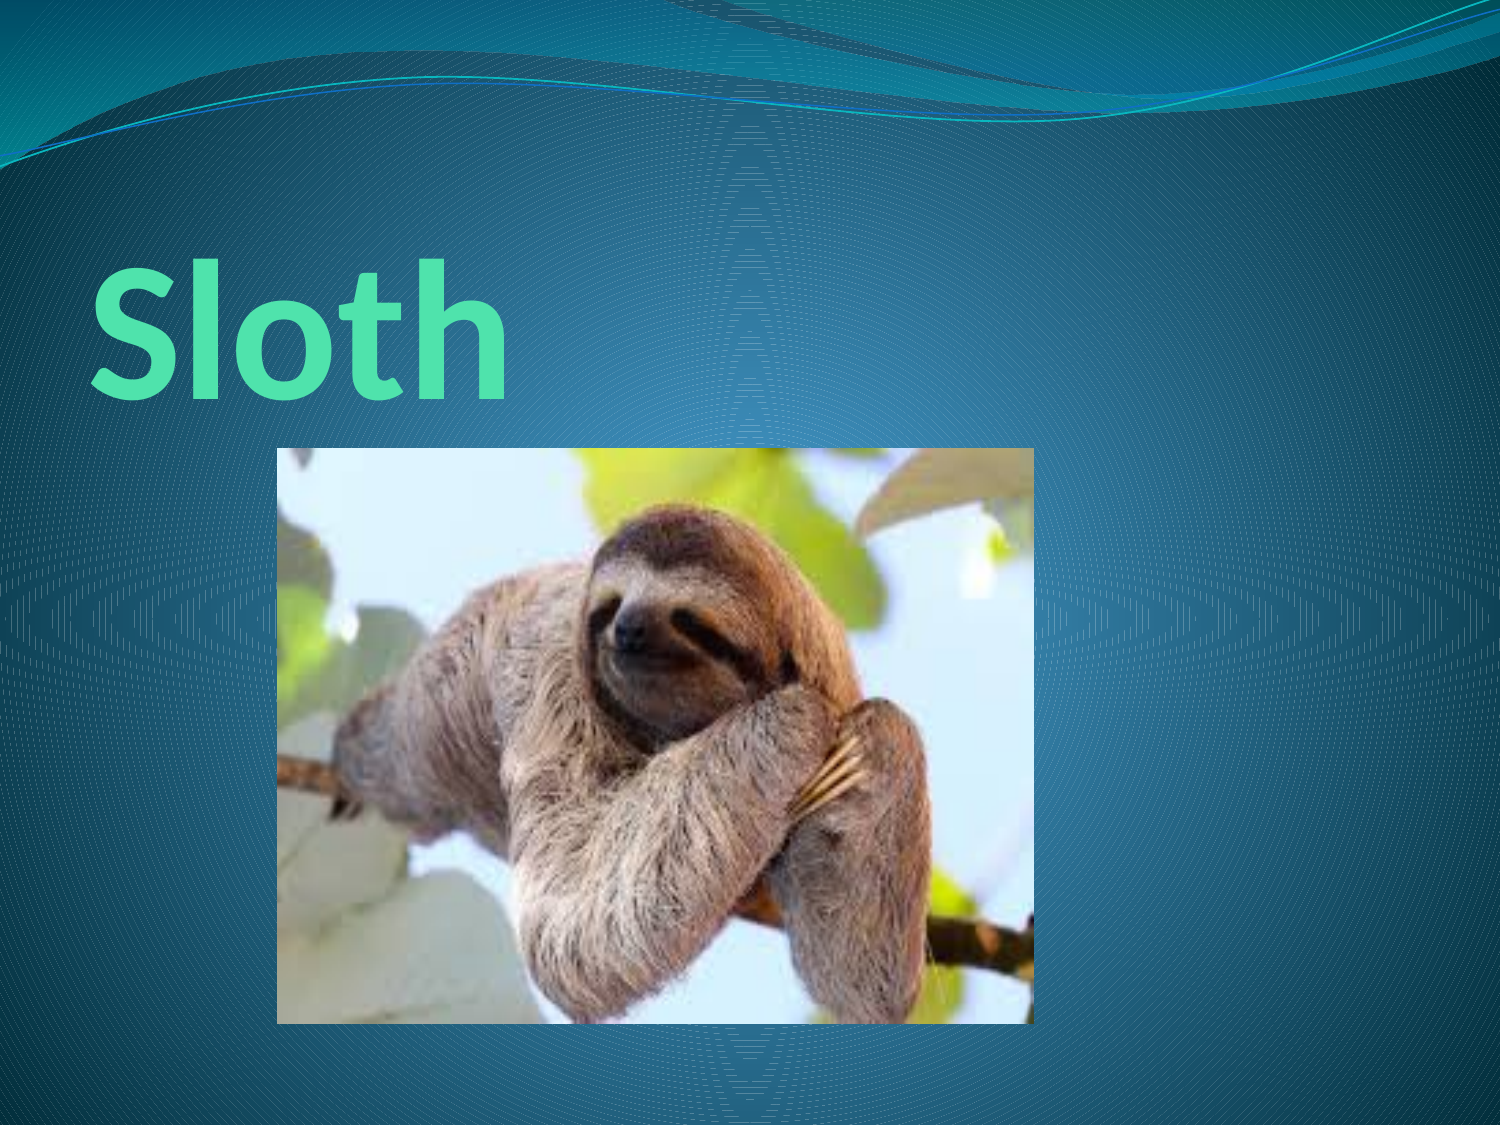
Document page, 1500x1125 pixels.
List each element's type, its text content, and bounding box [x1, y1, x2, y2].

picture [277, 448, 1034, 1024]
title Sloth [86, 216, 1362, 440]
